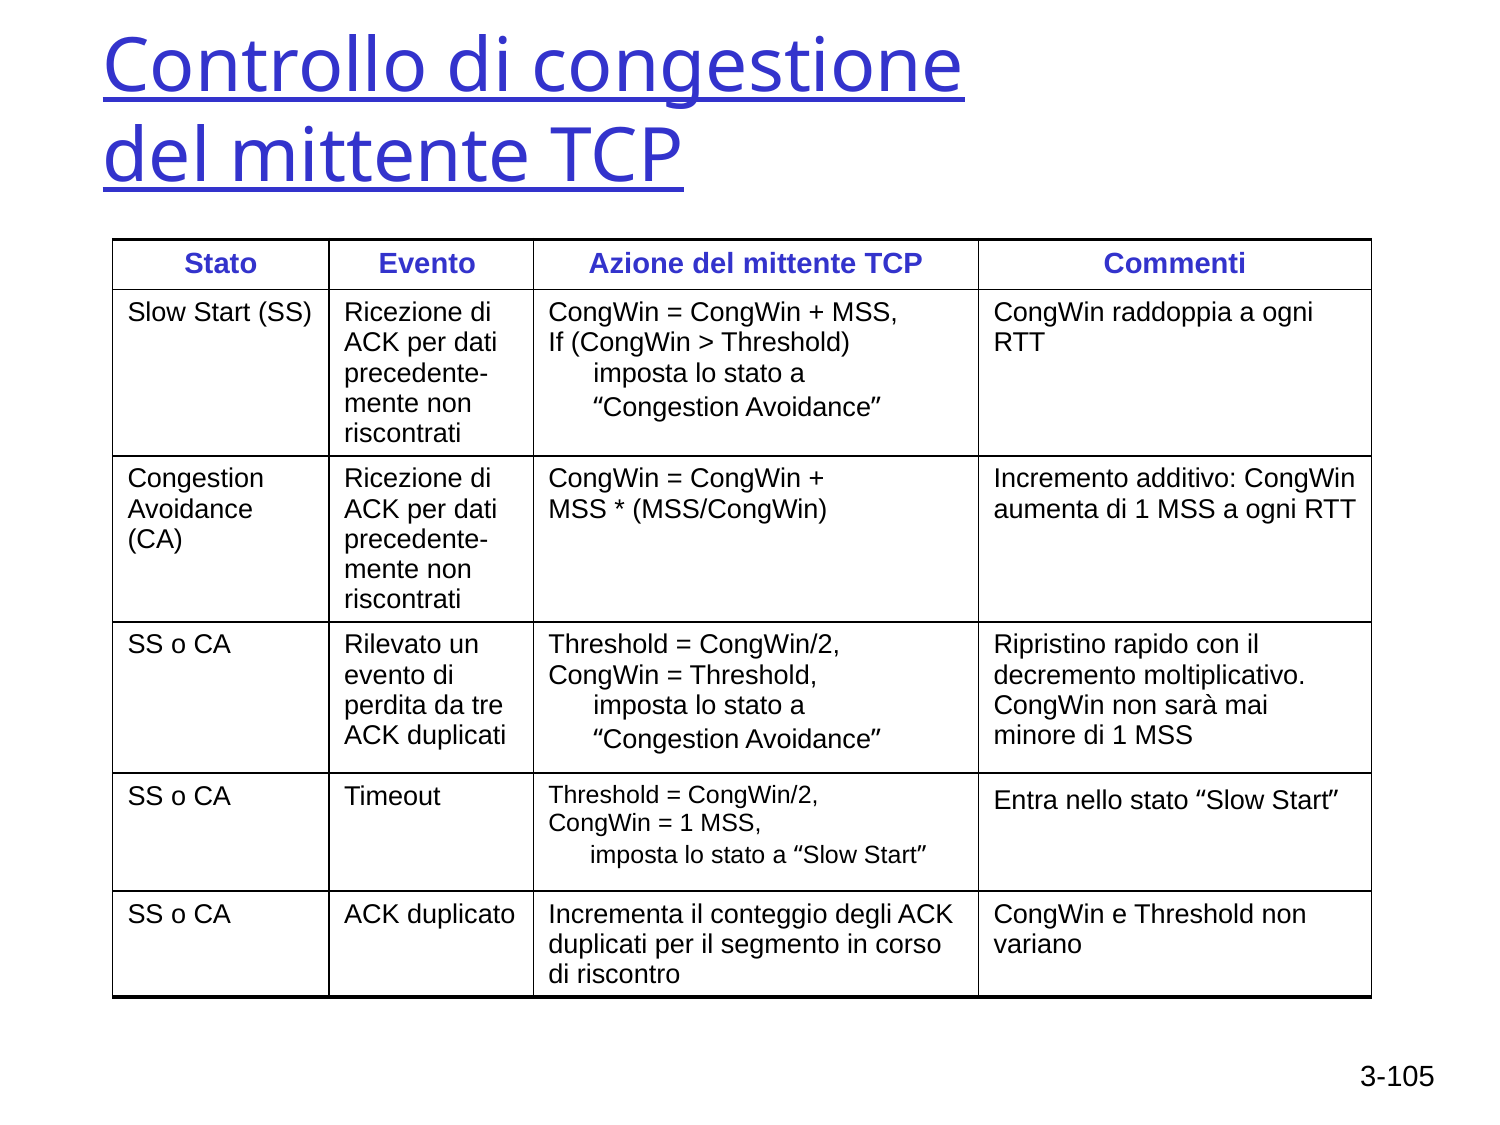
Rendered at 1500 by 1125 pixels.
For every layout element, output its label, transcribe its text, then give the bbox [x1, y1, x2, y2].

table_cell Timeout [330, 774, 533, 890]
table_cell Threshold = CongWin/2, CongWin = 1 MSS, imposta lo stato a “Slow Start” [534, 774, 978, 890]
table_cell ACK duplicato [330, 892, 533, 995]
table_cell SS o CA [113, 892, 328, 995]
table_cell Slow Start (SS) [113, 290, 328, 455]
table_cell Ricezione di ACK per dati precedente-mente non riscontrati [330, 457, 533, 621]
table_cell Rilevato un evento di perdita da tre ACK duplicati [330, 623, 533, 772]
slide_number 3-105 [1338, 1049, 1451, 1125]
table_cell Entra nello stato “Slow Start” [979, 774, 1371, 890]
table_cell Incrementa il conteggio degli ACK duplicati per il segmento in corso di riscontro [534, 892, 978, 995]
table_cell Congestion Avoidance (CA) [113, 457, 328, 621]
table_cell Ripristino rapido con il decremento moltiplicativo. CongWin non sarà mai minore di 1 MSS [979, 623, 1371, 772]
table_cell CongWin = CongWin + MSS, If (CongWin > Threshold) imposta lo stato a “Congestion Avoidance” [534, 290, 978, 455]
table_cell SS o CA [113, 774, 328, 890]
table_cell SS o CA [113, 623, 328, 772]
table_cell Threshold = CongWin/2, CongWin = Threshold, imposta lo stato a “Congestion Avoidance” [534, 623, 978, 772]
table_header Azione del mittente TCP [534, 241, 978, 289]
table_header Stato [113, 241, 328, 289]
table_header Commenti [979, 241, 1371, 289]
title Controllo di congestione del mittente TCP [87, 24, 1363, 188]
table_cell Incremento additivo: CongWin aumenta di 1 MSS a ogni RTT [979, 457, 1371, 621]
table_cell CongWin = CongWin + MSS * (MSS/CongWin) [534, 457, 978, 621]
table_cell Ricezione di ACK per dati precedente-mente non riscontrati [330, 290, 533, 455]
table_cell CongWin e Threshold non variano [979, 892, 1371, 995]
table_cell CongWin raddoppia a ogni RTT [979, 290, 1371, 455]
table_header Evento [330, 241, 533, 289]
